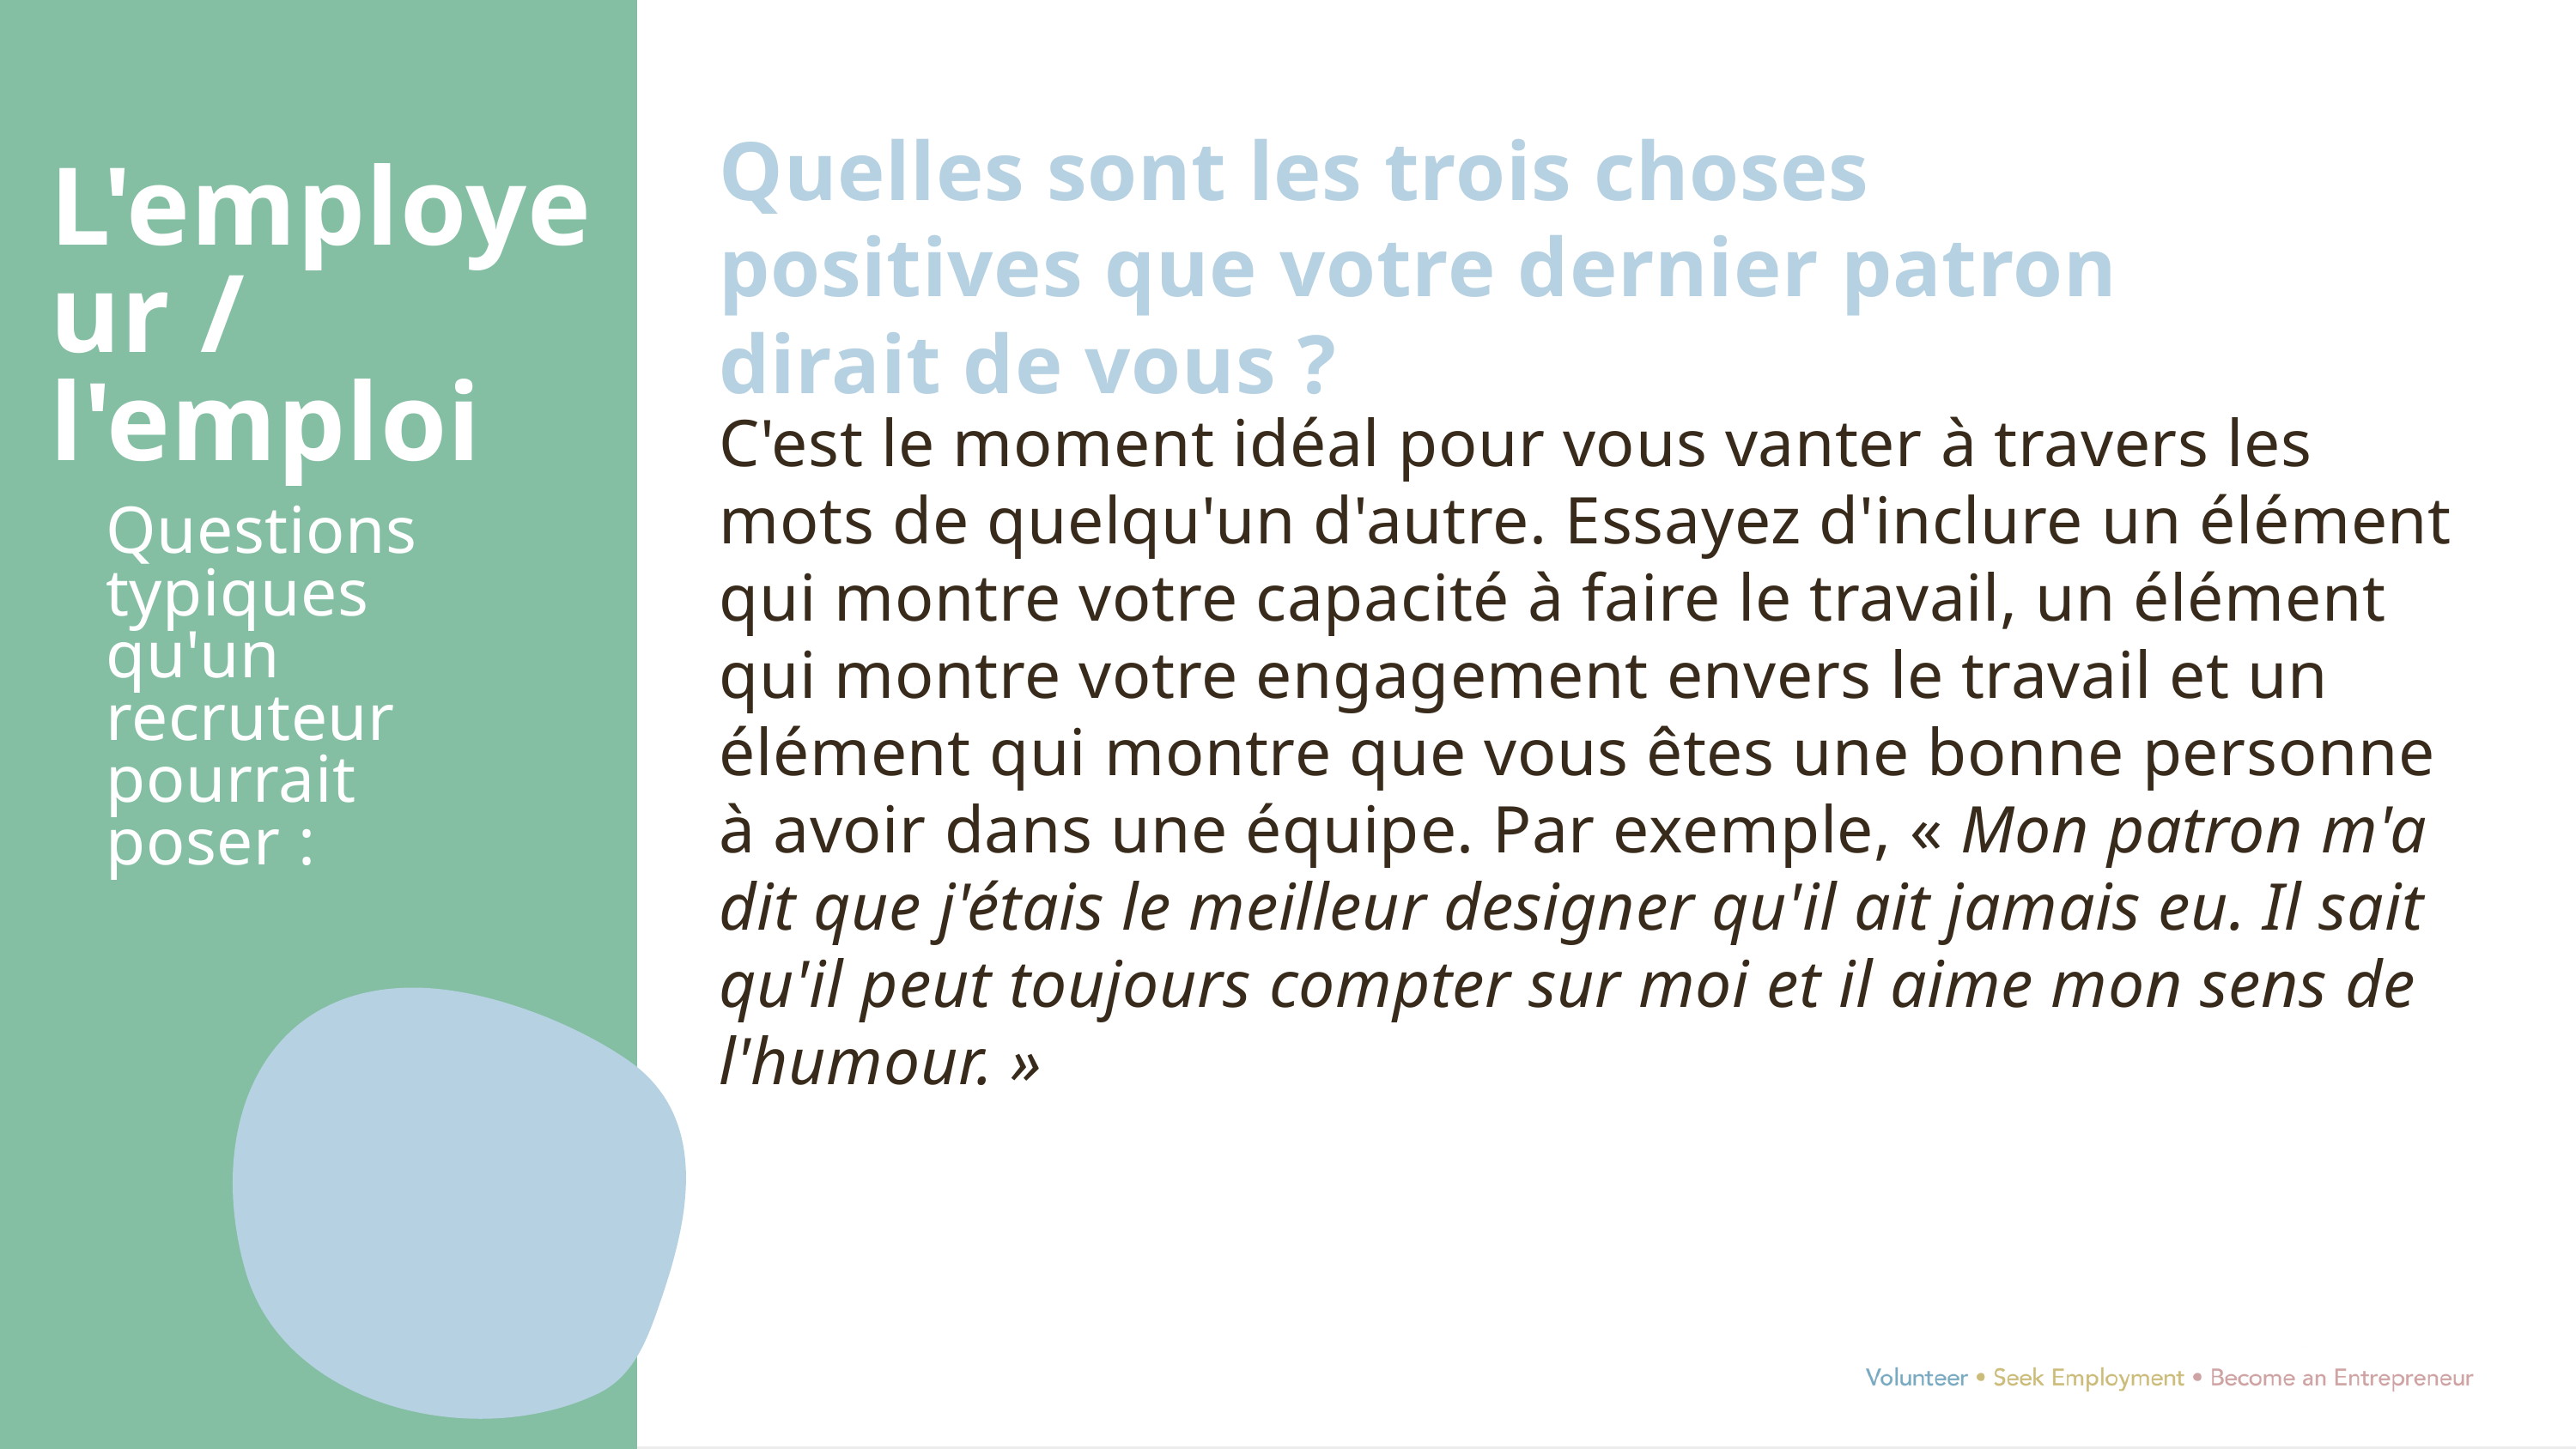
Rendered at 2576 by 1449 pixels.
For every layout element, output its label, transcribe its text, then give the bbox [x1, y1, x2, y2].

text_box [1827, 1347, 2538, 1421]
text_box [240, 973, 683, 1429]
text_box Quelles sont les trois choses positives que votre dernier patron dirait de vous ? [719, 119, 2129, 402]
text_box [644, 1446, 2570, 1449]
text_box C'est le moment idéal pour vous vanter à travers les mots de quelqu'un d'autre. Essayez d'inclure un élément qui montre votre capacité à faire le travail, un élément qui montre votre engagement envers le travail et un élément qui montre que vous êtes une bonne personne à avoir dans une équipe. Par exemple, « Mon patron m'a dit que j'étais le meilleur designer qu'il ait jamais eu. Il sait qu'il peut toujours compter sur moi et il aime mon sens de l'humour. » [719, 402, 2477, 1098]
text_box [0, 0, 638, 1449]
